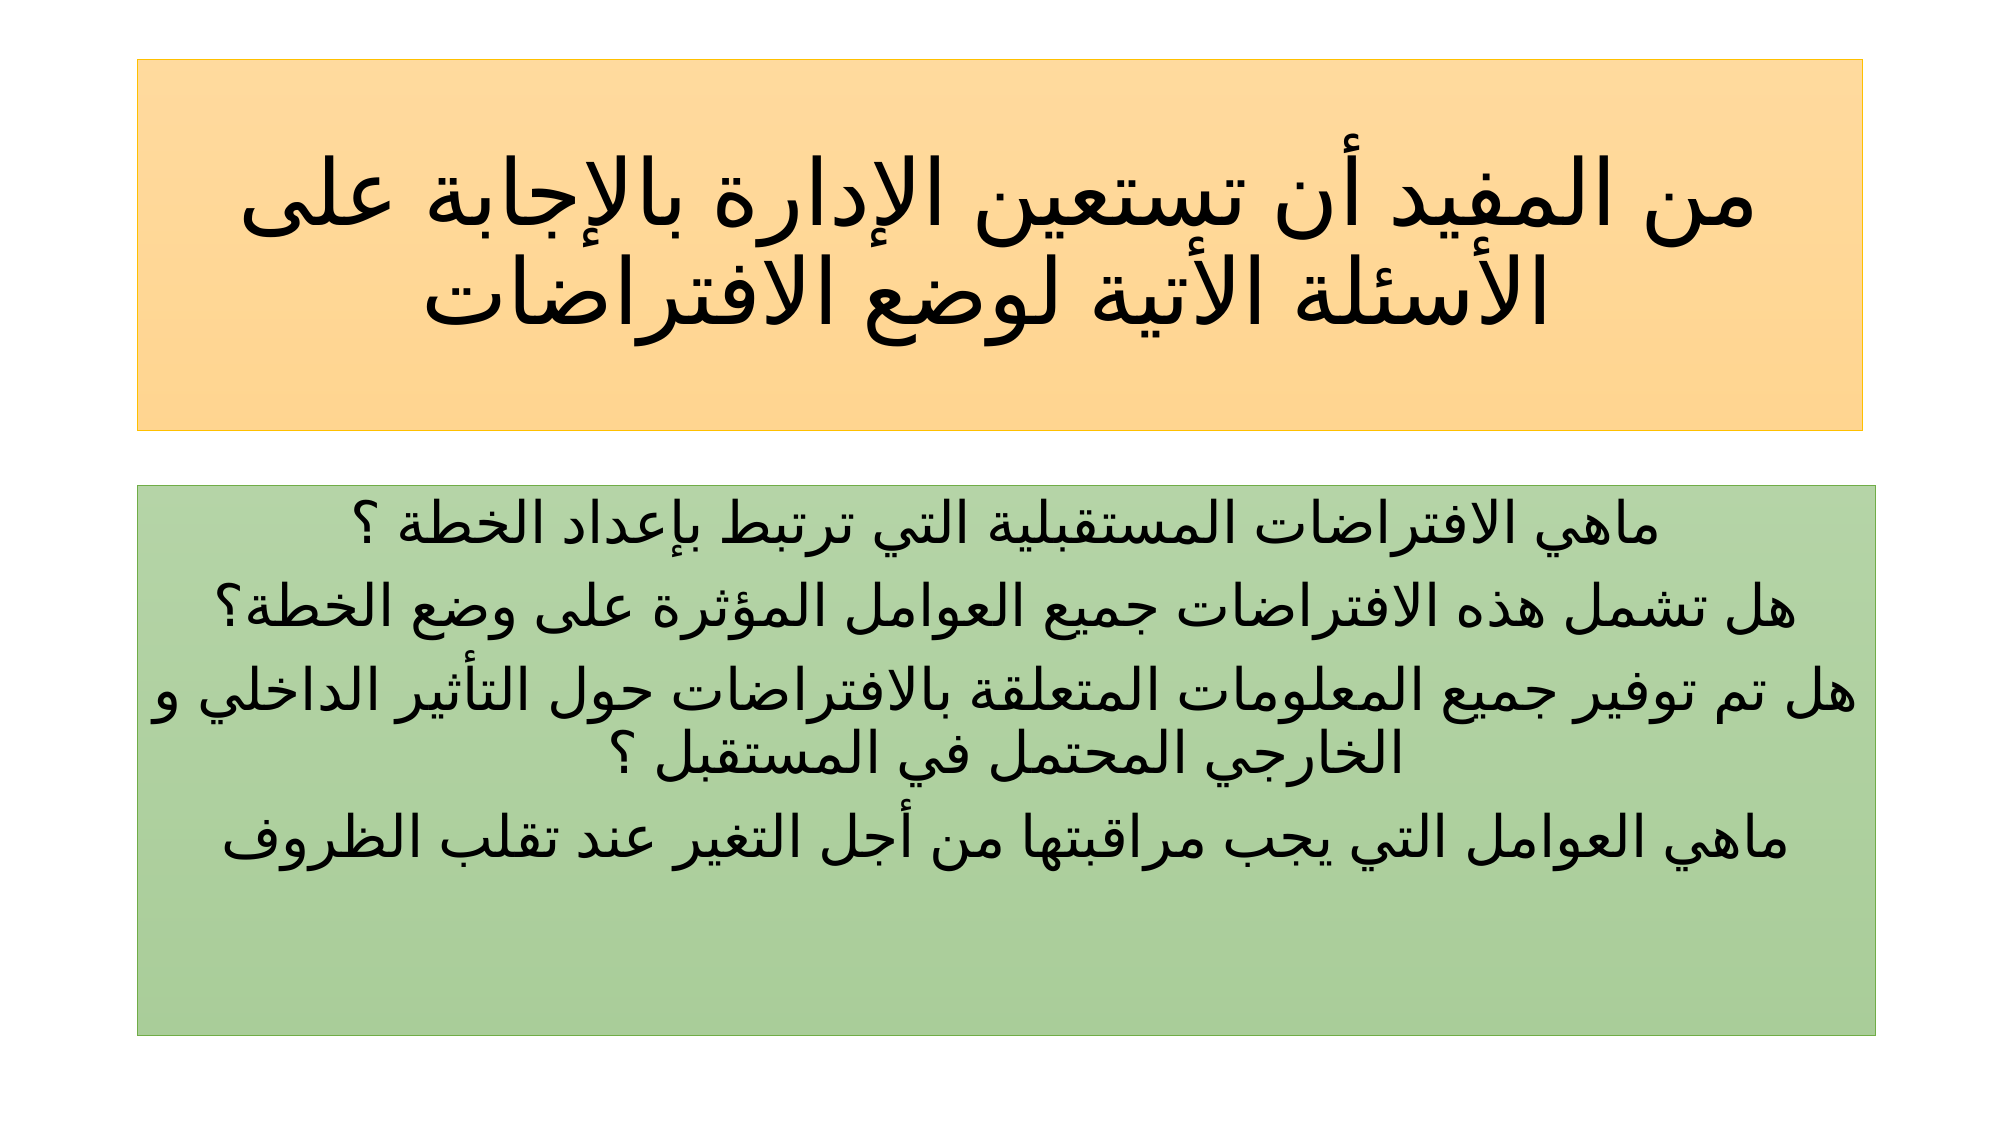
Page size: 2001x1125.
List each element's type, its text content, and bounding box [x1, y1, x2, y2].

title من المفيد أن تستعين الإدارة بالإجابة على الأسئلة الأتية لوضع الافتراضات [137, 59, 1863, 431]
list ماهي الافتراضات المستقبلية التي ترتبط بإعداد الخطة ؟ هل تشمل هذه الافتراضات جميع العوامل المؤثرة على وضع الخطة؟ هل تم توفير جميع المعلومات المتعلقة بالافتراضات حول التأثير الداخلي و الخارجي المحتمل في المستقبل ؟ ماهي العوامل التي يجب مراقبتها من أجل التغير عند تقلب الظروف [137, 485, 1876, 1036]
